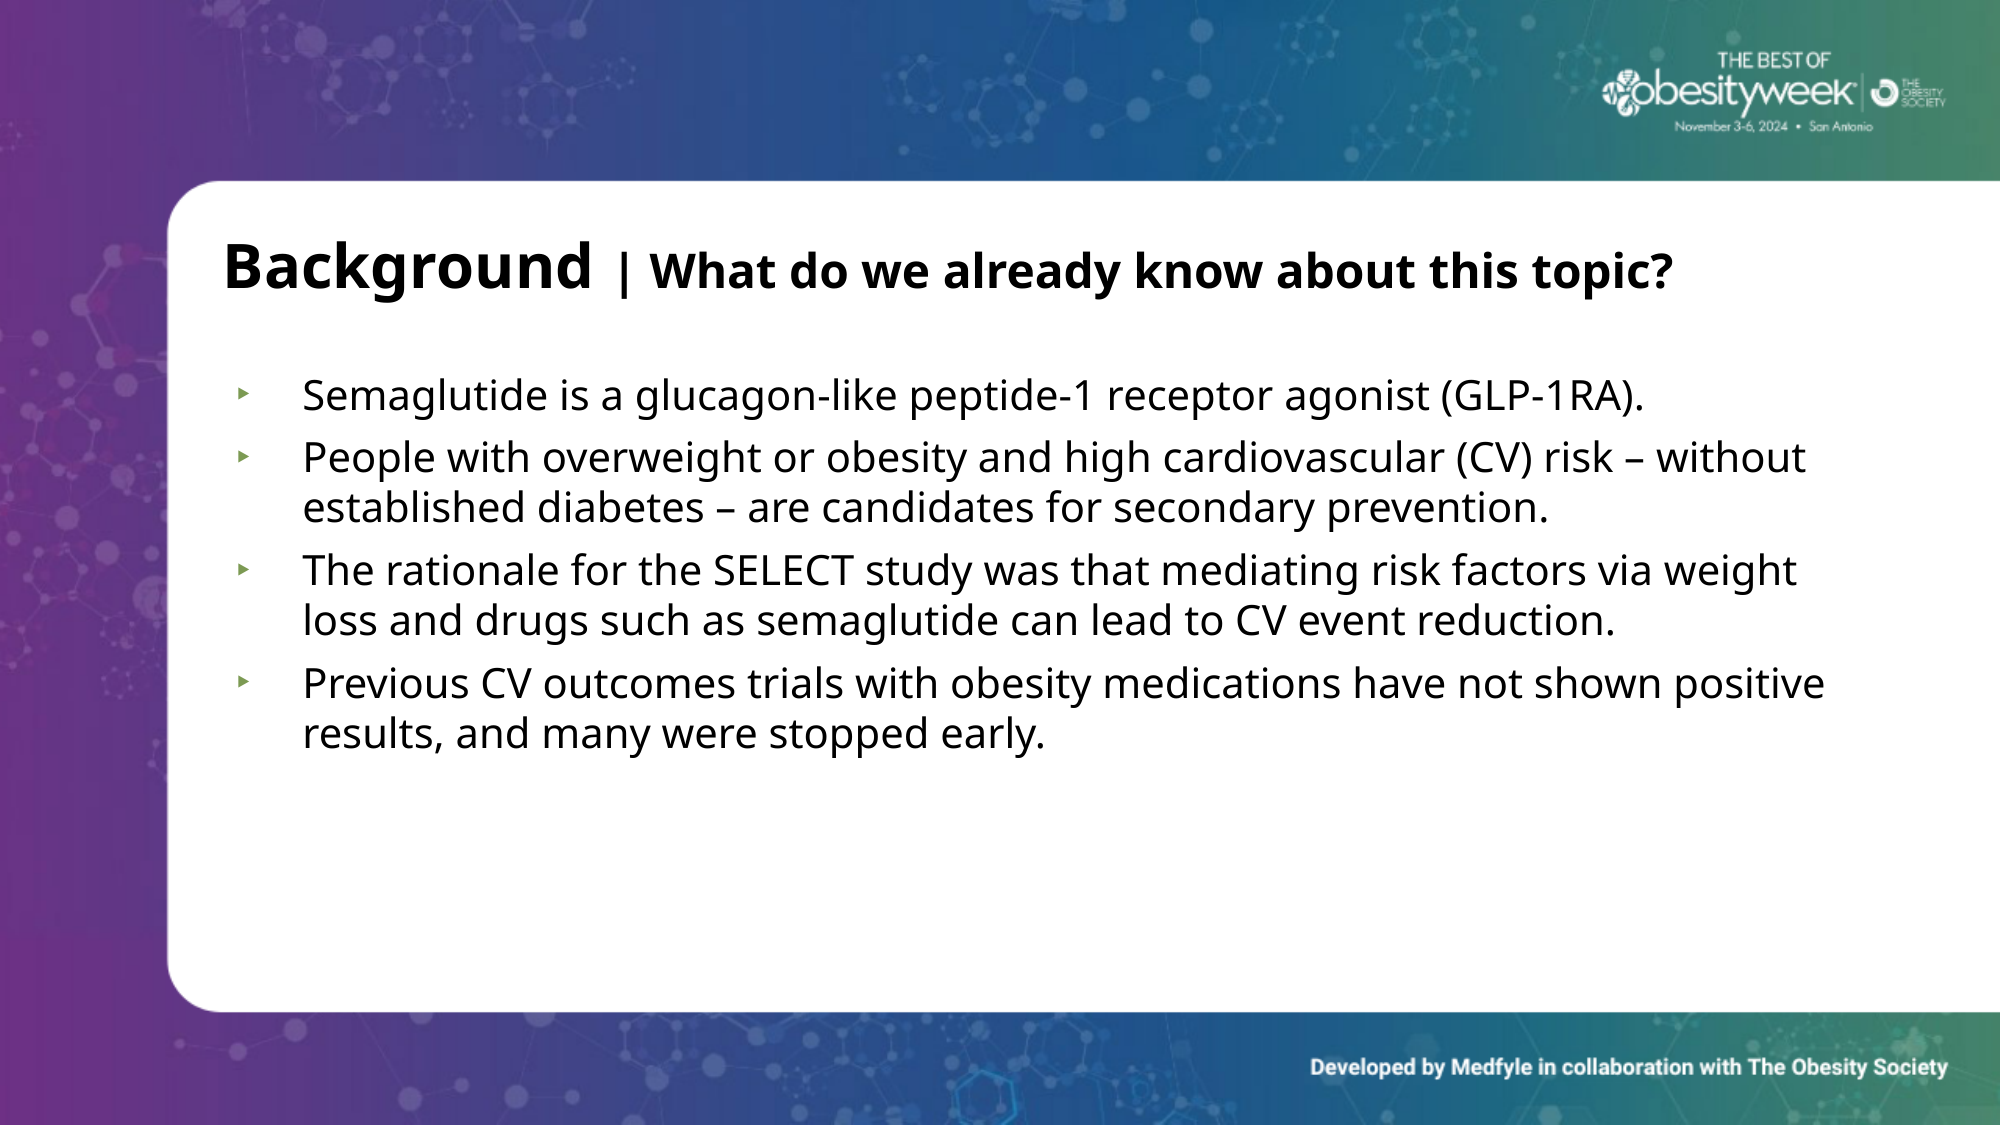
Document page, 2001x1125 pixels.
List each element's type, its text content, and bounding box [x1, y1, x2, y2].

list Semaglutide is a glucagon-like peptide-1 receptor agonist (GLP-1RA). People with overweight or obesity and high cardiovascular (CV) risk – without established diabetes – are candidates for secondary prevention. The rationale for the SELECT study was that mediating risk factors via weight loss and drugs such as semaglutide can lead to CV event reduction. Previous CV outcomes trials with obesity medications have not shown positive results, and many were stopped early. [212, 360, 1863, 914]
title Background | What do we already know about this topic? [207, 211, 1918, 326]
picture [0, 0, 2000, 1125]
